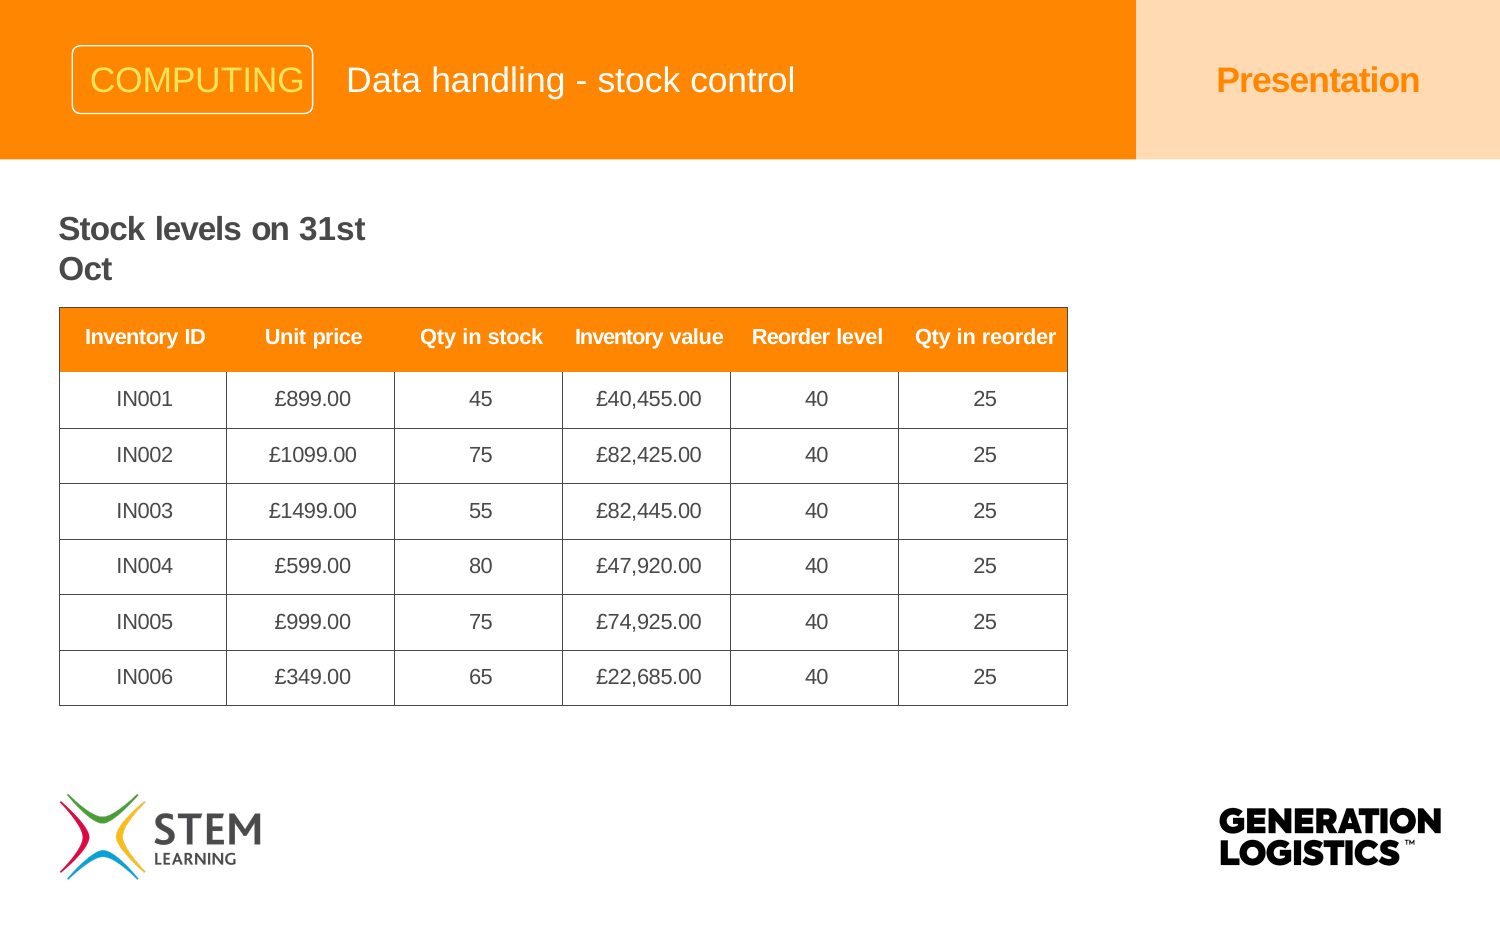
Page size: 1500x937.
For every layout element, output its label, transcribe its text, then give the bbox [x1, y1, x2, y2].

picture [1219, 807, 1441, 866]
table_header Inventory ID [60, 308, 226, 372]
table_cell 40 [731, 429, 898, 483]
picture [59, 793, 261, 880]
text_box Presentation [1214, 55, 1423, 100]
table_cell 25 [899, 484, 1067, 539]
table_cell IN006 [60, 651, 226, 705]
table_cell 75 [395, 595, 562, 650]
table_cell IN005 [60, 595, 226, 650]
table_cell 25 [899, 429, 1067, 483]
table_cell £82,425.00 [563, 429, 730, 483]
table_cell IN004 [60, 540, 226, 594]
table_cell 40 [731, 651, 898, 705]
table_cell £349.00 [227, 651, 394, 705]
table_cell 45 [395, 372, 562, 428]
text_box Stock levels on 31st Oct Starting stock and reorder levels [56, 182, 424, 329]
table_cell £899.00 [227, 372, 394, 428]
table_header Unit price [226, 308, 394, 372]
table_cell 25 [899, 540, 1067, 594]
table_cell £40,455.00 [563, 372, 730, 428]
table_cell IN001 [60, 372, 226, 428]
table_cell 40 [731, 484, 898, 539]
text_box Data handling - stock control [344, 55, 806, 100]
table_cell £22,685.00 [563, 651, 730, 705]
table_header Qty in reorder [898, 308, 1067, 372]
table_cell 40 [731, 372, 898, 428]
table_cell 25 [899, 651, 1067, 705]
table_cell £82,445.00 [563, 484, 730, 539]
table_cell 65 [395, 651, 562, 705]
table_cell 25 [899, 595, 1067, 650]
table_cell IN002 [60, 429, 226, 483]
table_cell £1099.00 [227, 429, 394, 483]
title COMPUTING [73, 111, 312, 182]
table_header Reorder level [730, 308, 898, 372]
table_cell 80 [395, 540, 562, 594]
text_box [72, 45, 313, 114]
table_cell £599.00 [227, 540, 394, 594]
table_cell 55 [395, 484, 562, 539]
table_cell 25 [899, 372, 1067, 428]
table_cell 75 [395, 429, 562, 483]
table_cell IN003 [60, 484, 226, 539]
table_header Inventory value [562, 308, 730, 372]
table_cell £1499.00 [227, 484, 394, 539]
table_cell 40 [731, 540, 898, 594]
table_cell £999.00 [227, 595, 394, 650]
table_cell £74,925.00 [563, 595, 730, 650]
table_cell 40 [731, 595, 898, 650]
table_cell £47,920.00 [563, 540, 730, 594]
table_header Qty in stock [394, 308, 562, 372]
